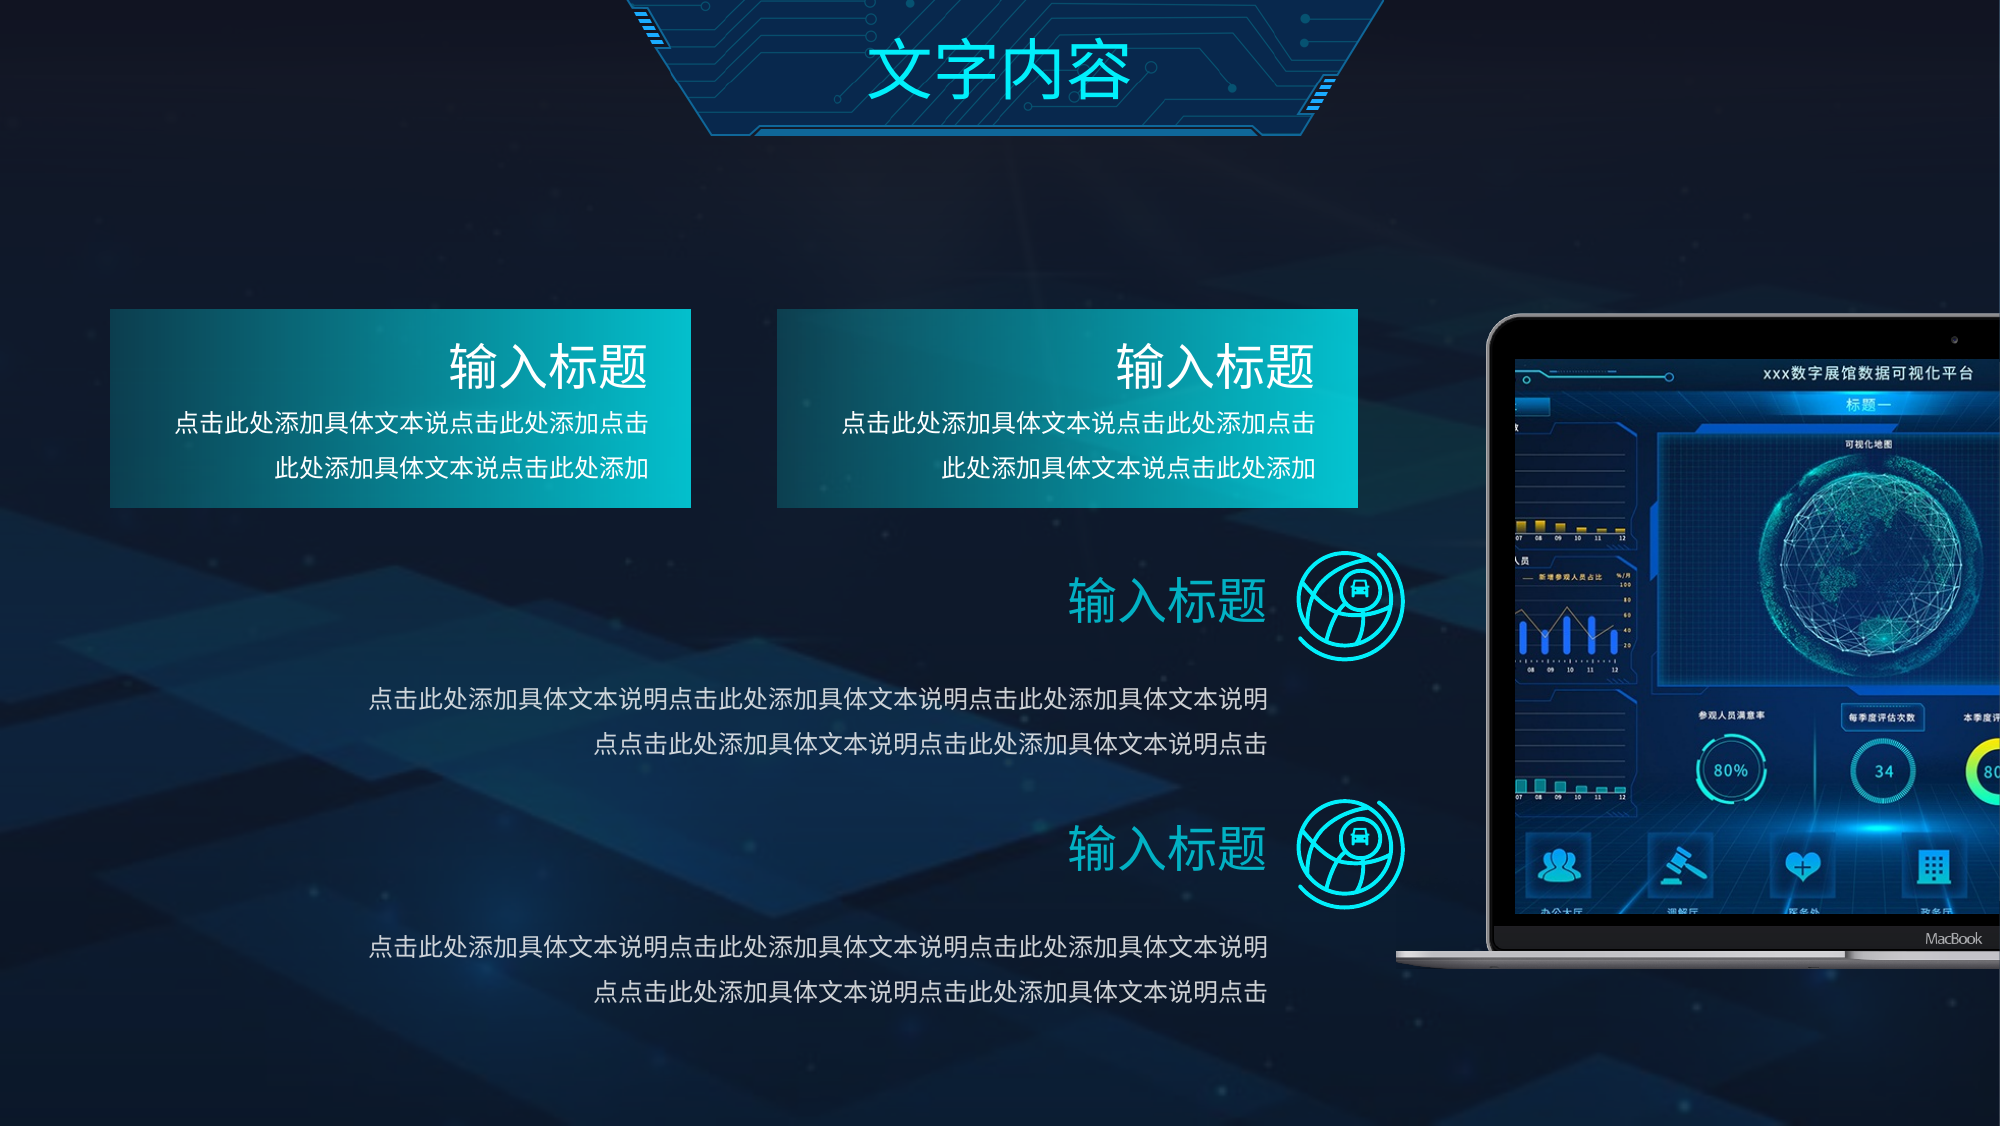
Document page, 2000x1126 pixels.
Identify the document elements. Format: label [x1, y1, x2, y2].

text_box [560, 0, 1439, 167]
text_box [1296, 798, 1406, 910]
text_box [350, 561, 1284, 763]
text_box [1396, 309, 2000, 969]
text_box [1296, 550, 1406, 662]
text_box [777, 309, 1358, 509]
text_box [110, 309, 691, 509]
text_box [350, 809, 1284, 1011]
